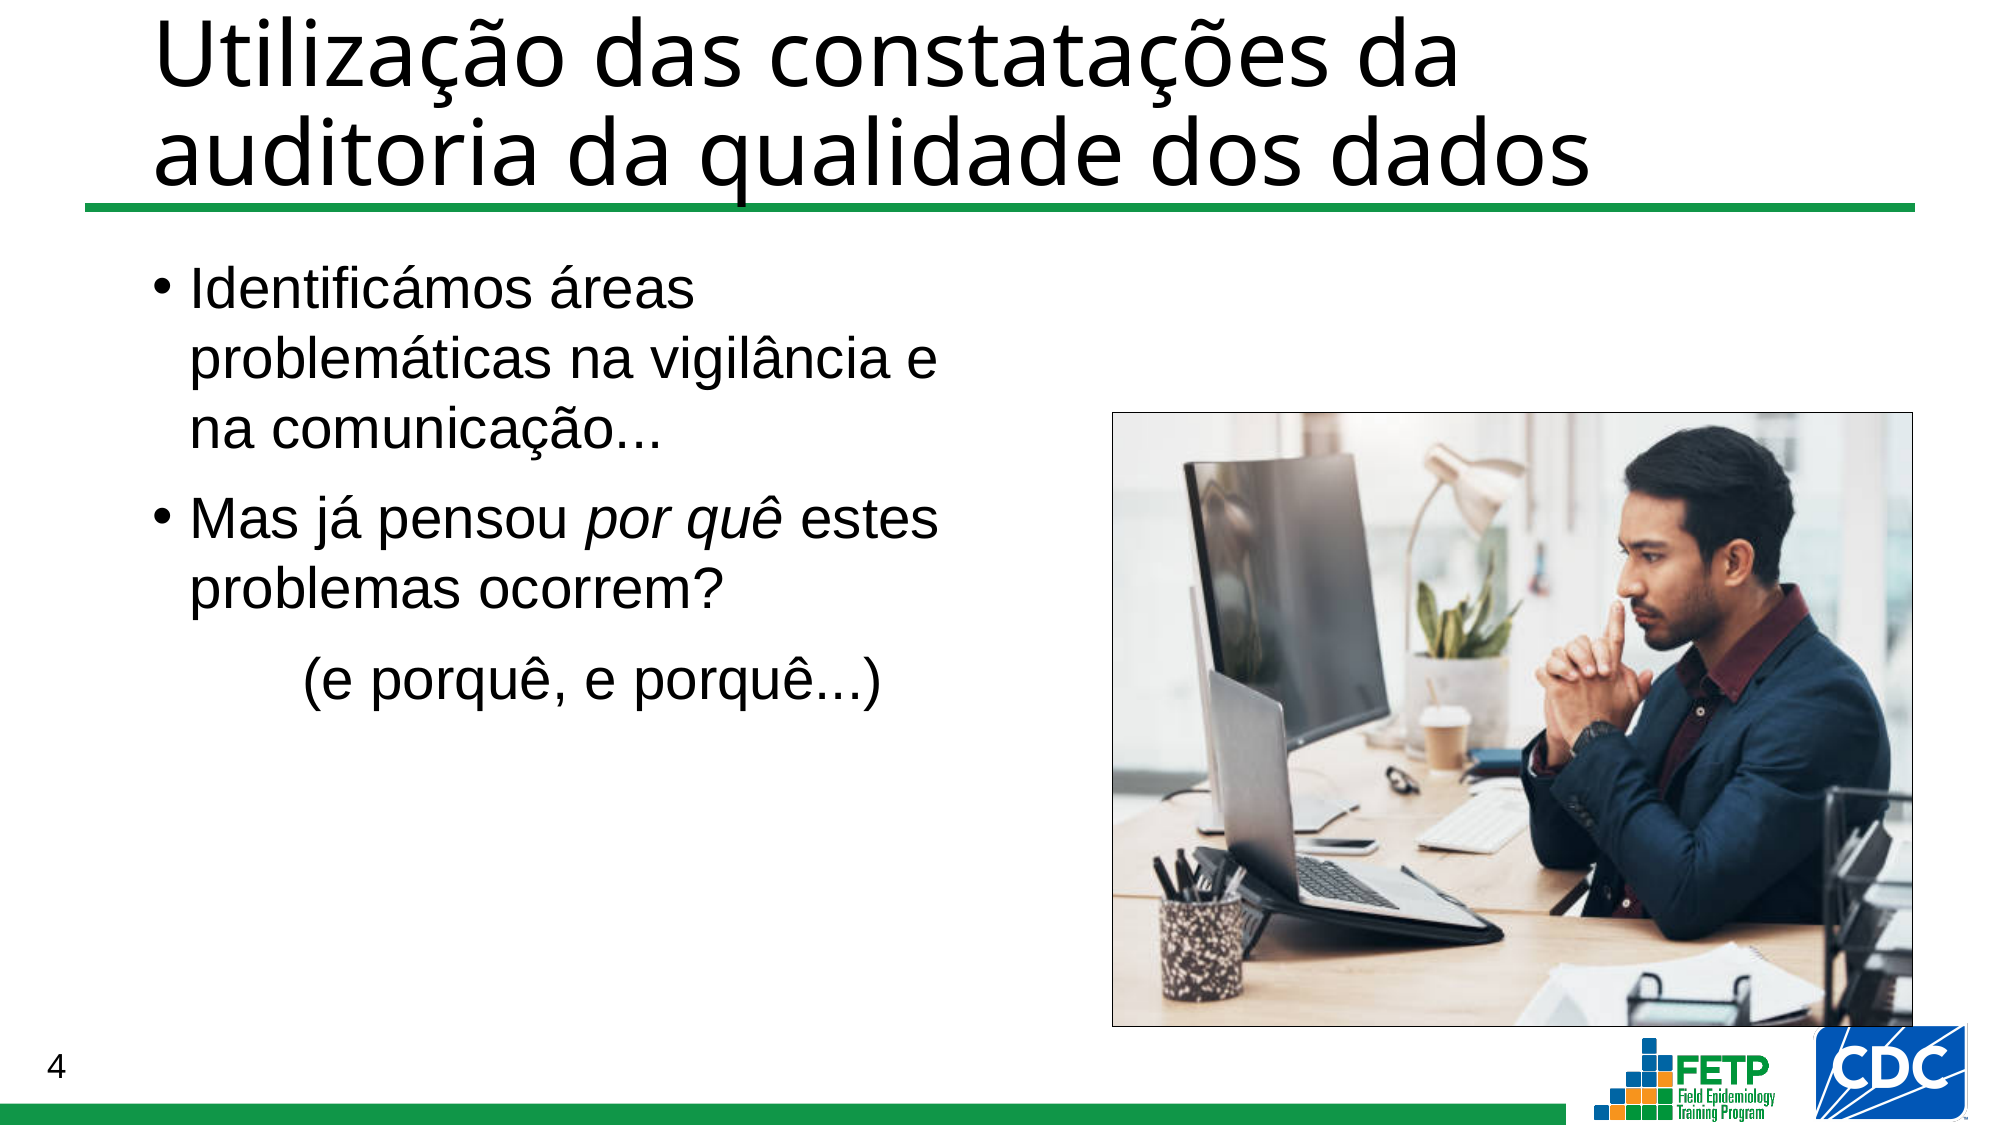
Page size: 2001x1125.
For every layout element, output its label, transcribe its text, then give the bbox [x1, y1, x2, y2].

picture [1594, 1038, 1775, 1122]
list Identificámos áreas problemáticas na vigilância e na comunicação... Mas já pensou por quê estes problemas ocorrem? (e porquê, e porquê...) [137, 242, 1013, 1004]
picture [1112, 412, 1968, 1122]
title Utilização das constatações da auditoria da qualidade dos dados [137, 0, 1863, 207]
